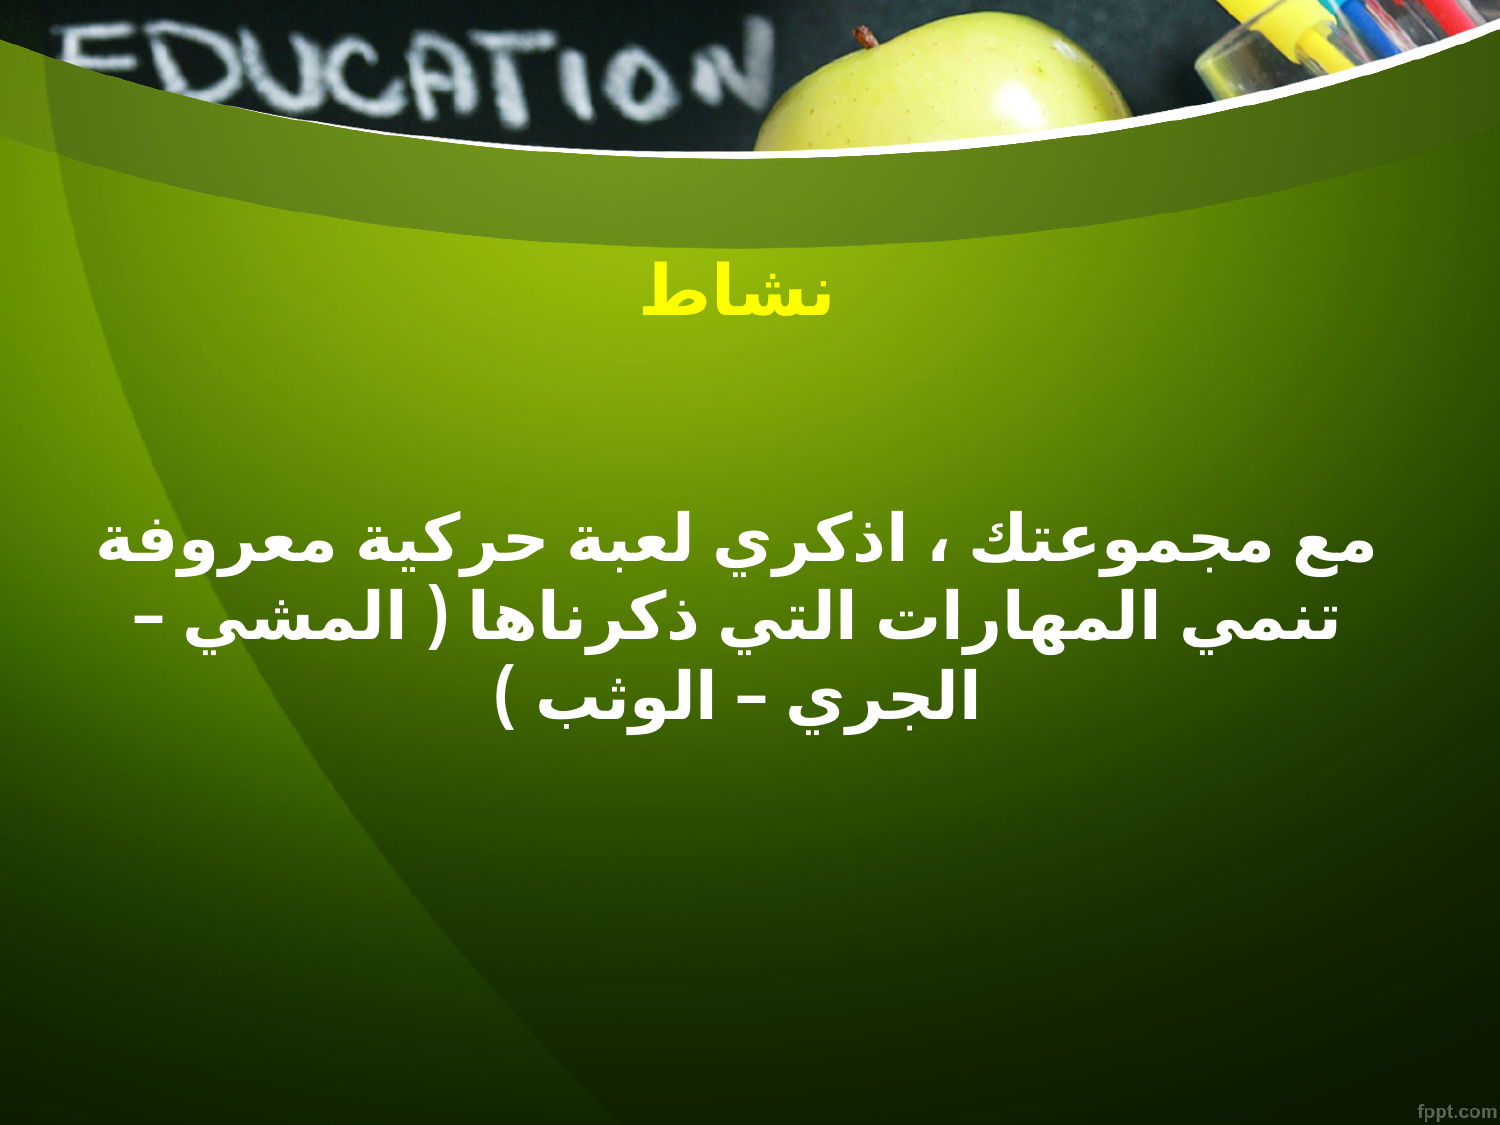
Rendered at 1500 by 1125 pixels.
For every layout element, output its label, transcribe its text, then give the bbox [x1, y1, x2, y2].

picture [0, 0, 1500, 1125]
title نشاط [62, 237, 1413, 338]
list مع مجموعتك ، اذكري لعبة حركية معروفة تنمي المهارات التي ذكرناها ( المشي – الجري – الوثب ) [62, 487, 1413, 741]
